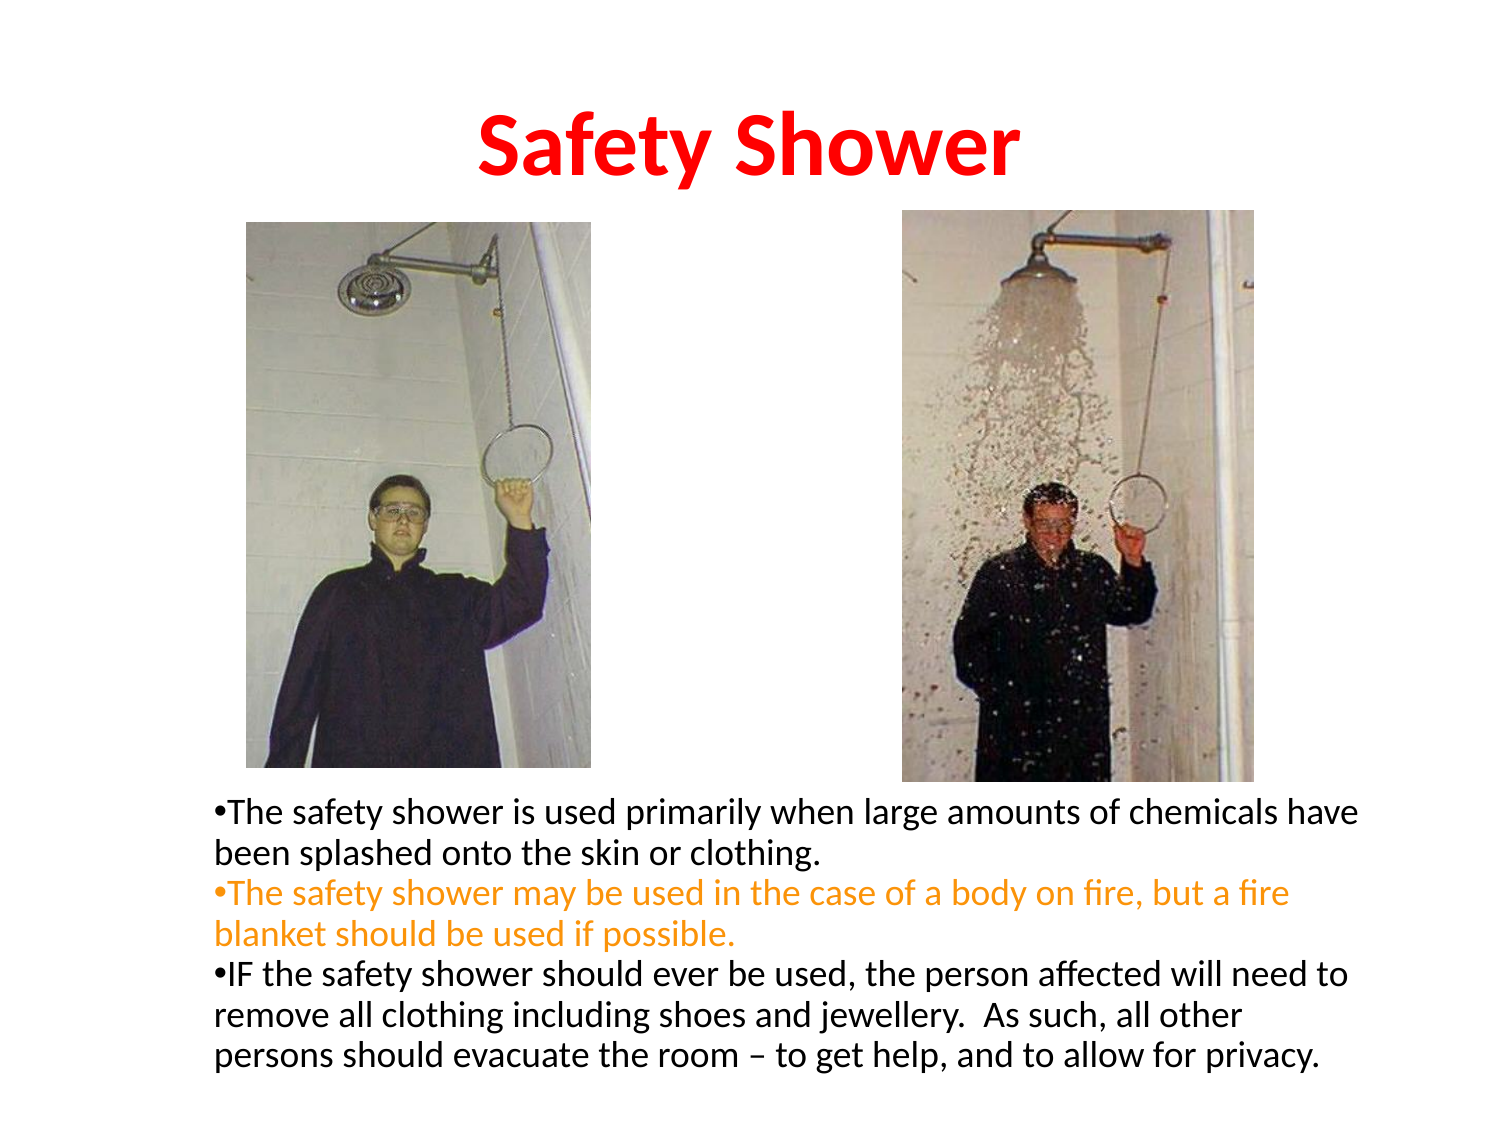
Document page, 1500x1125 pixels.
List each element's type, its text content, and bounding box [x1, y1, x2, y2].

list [902, 210, 1255, 783]
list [245, 222, 591, 768]
text_box The safety shower is used primarily when large amounts of chemicals have been splashed onto the skin or clothing. The safety shower may be used in the case of a body on fire, but a fire blanket should be used if possible. IF the safety shower should ever be used, the person affected will need to remove all clothing including shoes and jewellery. As such, all other persons should evacuate the room – to get help, and to allow for privacy. [199, 785, 1383, 1084]
title Safety Shower [75, 45, 1425, 233]
